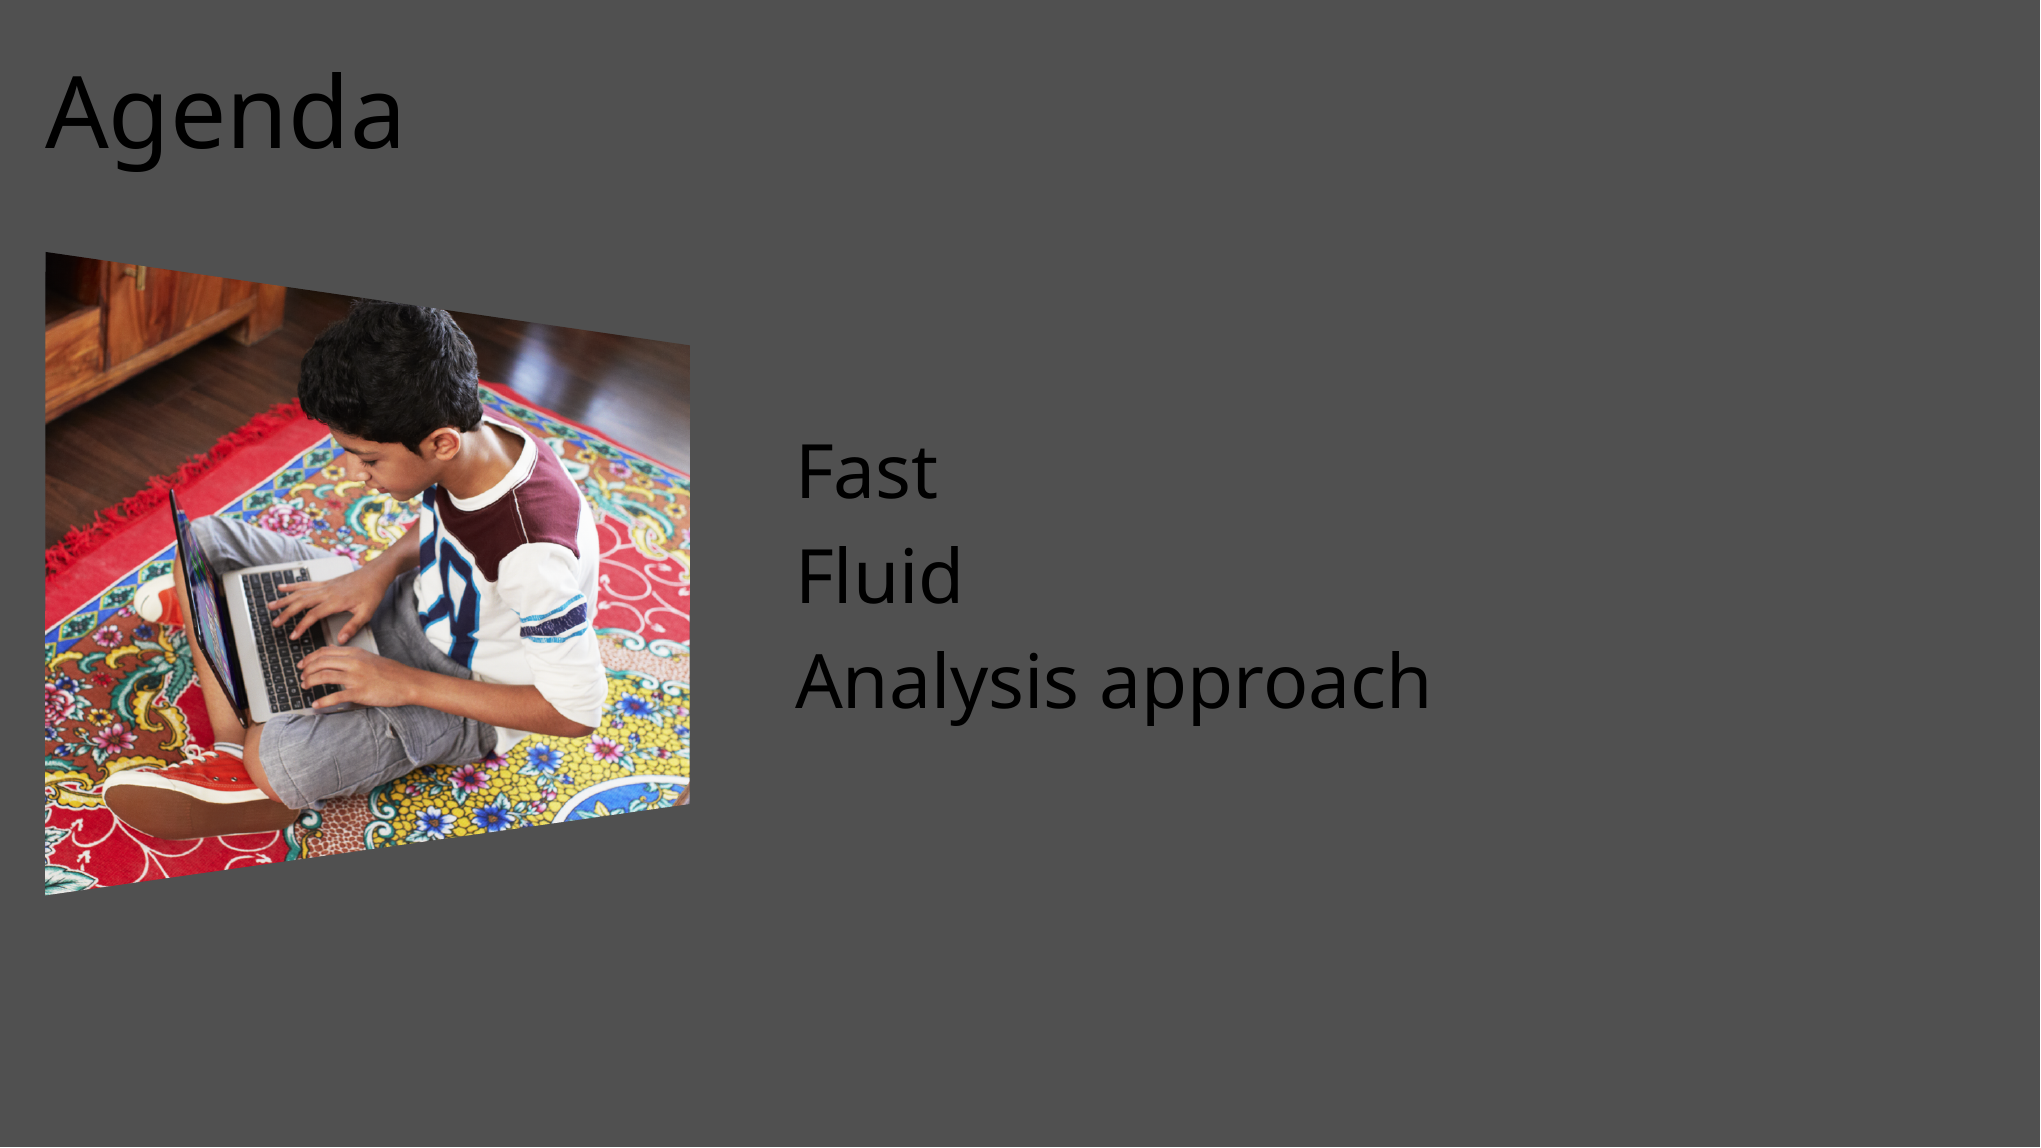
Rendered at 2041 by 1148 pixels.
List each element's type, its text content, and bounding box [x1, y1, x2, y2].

list Fast Fluid Analysis approach [795, 498, 1996, 649]
picture [44, 251, 691, 896]
title Agenda [45, 48, 1996, 199]
